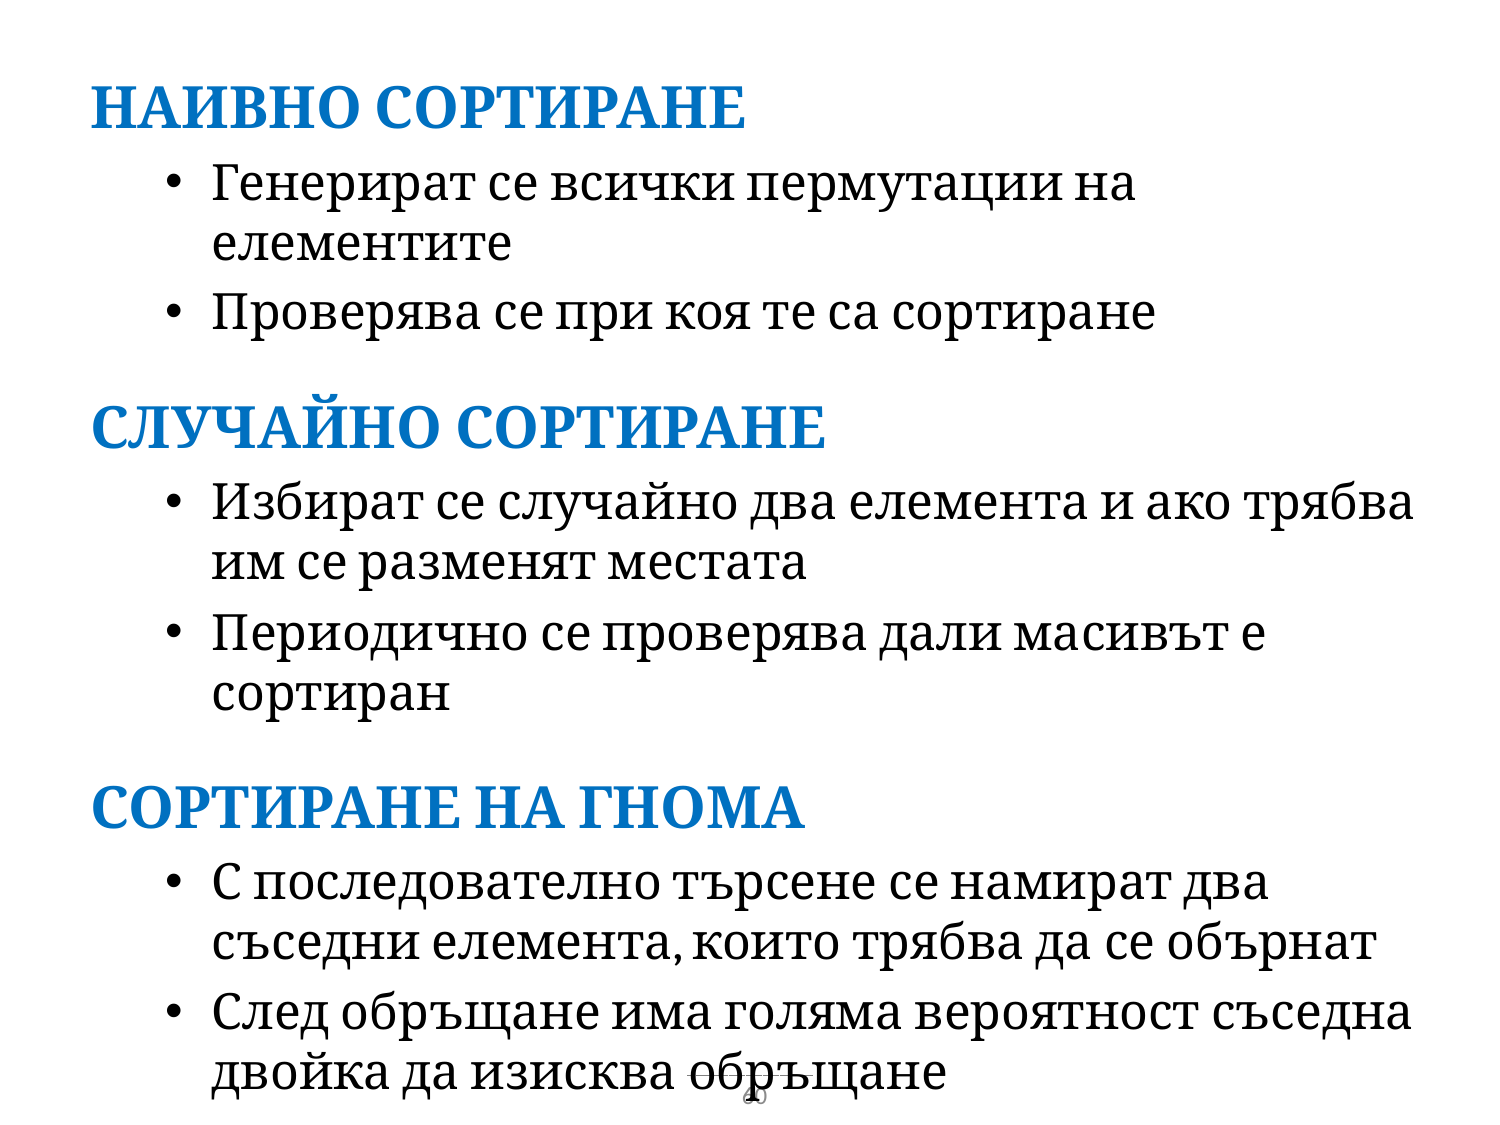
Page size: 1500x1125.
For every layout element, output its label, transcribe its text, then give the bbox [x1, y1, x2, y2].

list Наивно сортиране Генерират се всички пермутации на елементите Проверява се при коя те са сортиране Случайно сортиране Избират се случайно два елемента и ако трябва им се разменят местата Периодично се проверява дали масивът е сортиран Сортиране на гнома С последователно търсене се намират два съседни елемента, които трябва да се обърнат След обръщане има голяма вероятност съседна двойка да изисква обръщане [75, 62, 1450, 1063]
slide_number 60 [579, 1065, 930, 1125]
